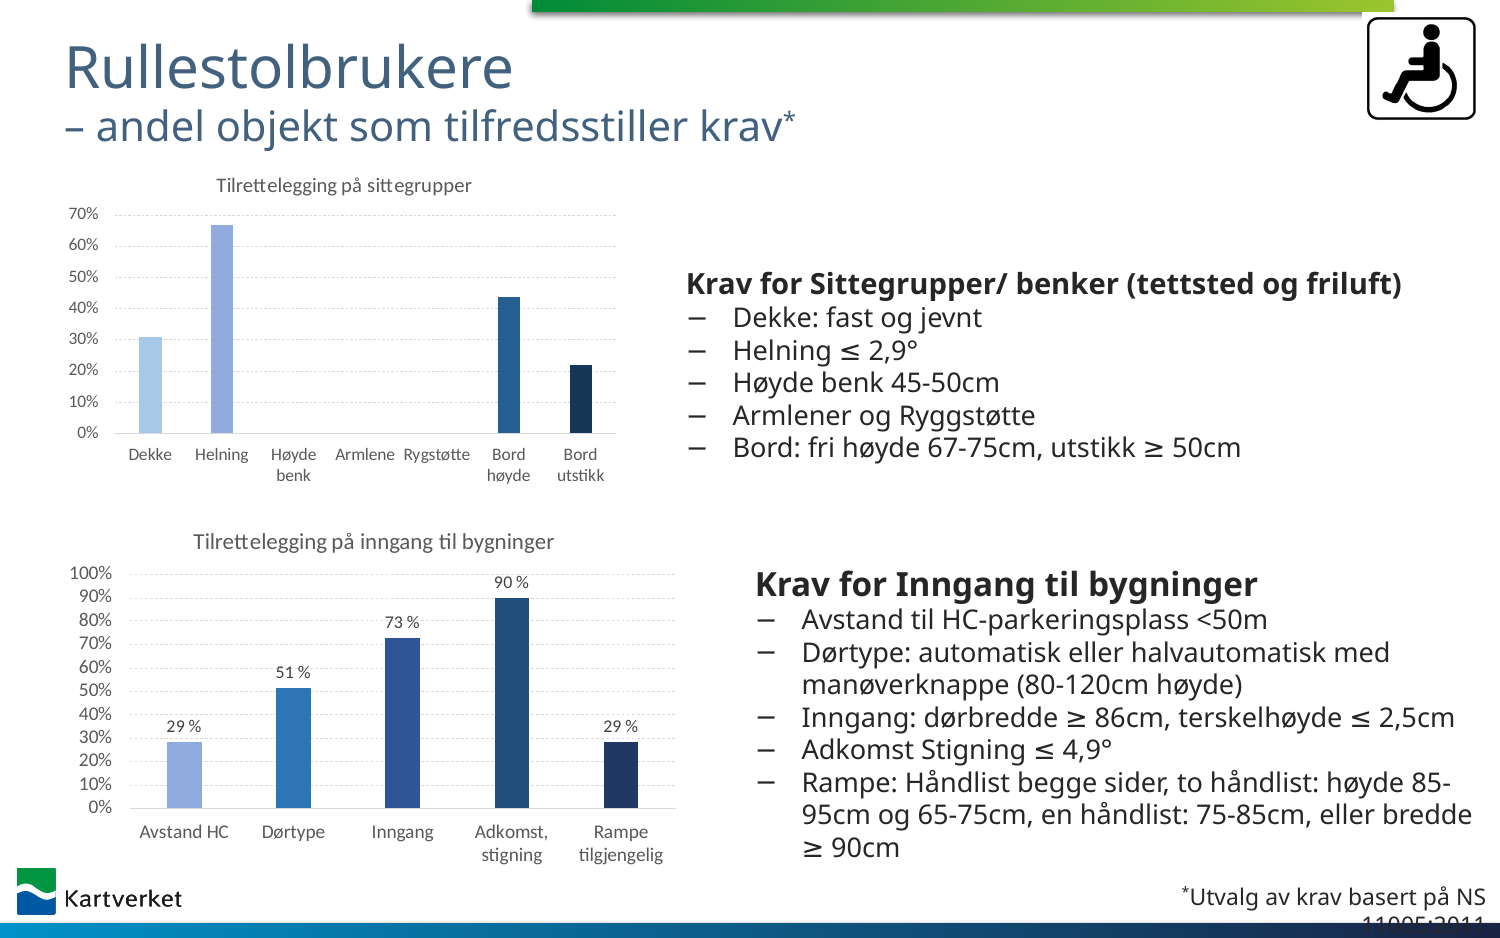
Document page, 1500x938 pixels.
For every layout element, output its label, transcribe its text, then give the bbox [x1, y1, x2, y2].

text_box Rullestolbrukere – andel objekt som tilfredsstiller krav* [49, 25, 1431, 158]
picture [62, 166, 626, 492]
text_box Krav for Sittegrupper/ benker (tettsted og friluft) Dekke: fast og jevnt Helning ≤ 2,9° Høyde benk 45-50cm Armlener og Ryggstøtte Bord: fri høyde 67-75cm, utstikk ≥ 50cm [670, 258, 1418, 471]
text_box *Utvalg av krav basert på NS 11005:2011 [1068, 873, 1500, 938]
picture [62, 520, 687, 874]
text_box Krav for Inngang til bygninger Avstand til HC-parkeringsplass <50m Dørtype: automatisk eller halvautomatisk med manøverknappe (80-120cm høyde) Inngang: dørbredde ≥ 86cm, terskelhøyde ≤ 2,5cm Adkomst Stigning ≤ 4,9° Rampe: Håndlist begge sider, to håndlist: høyde 85-95cm og 65-75cm, en håndlist: 75-85cm, eller bredde ≥ 90cm [740, 555, 1491, 870]
picture [1362, 12, 1481, 126]
